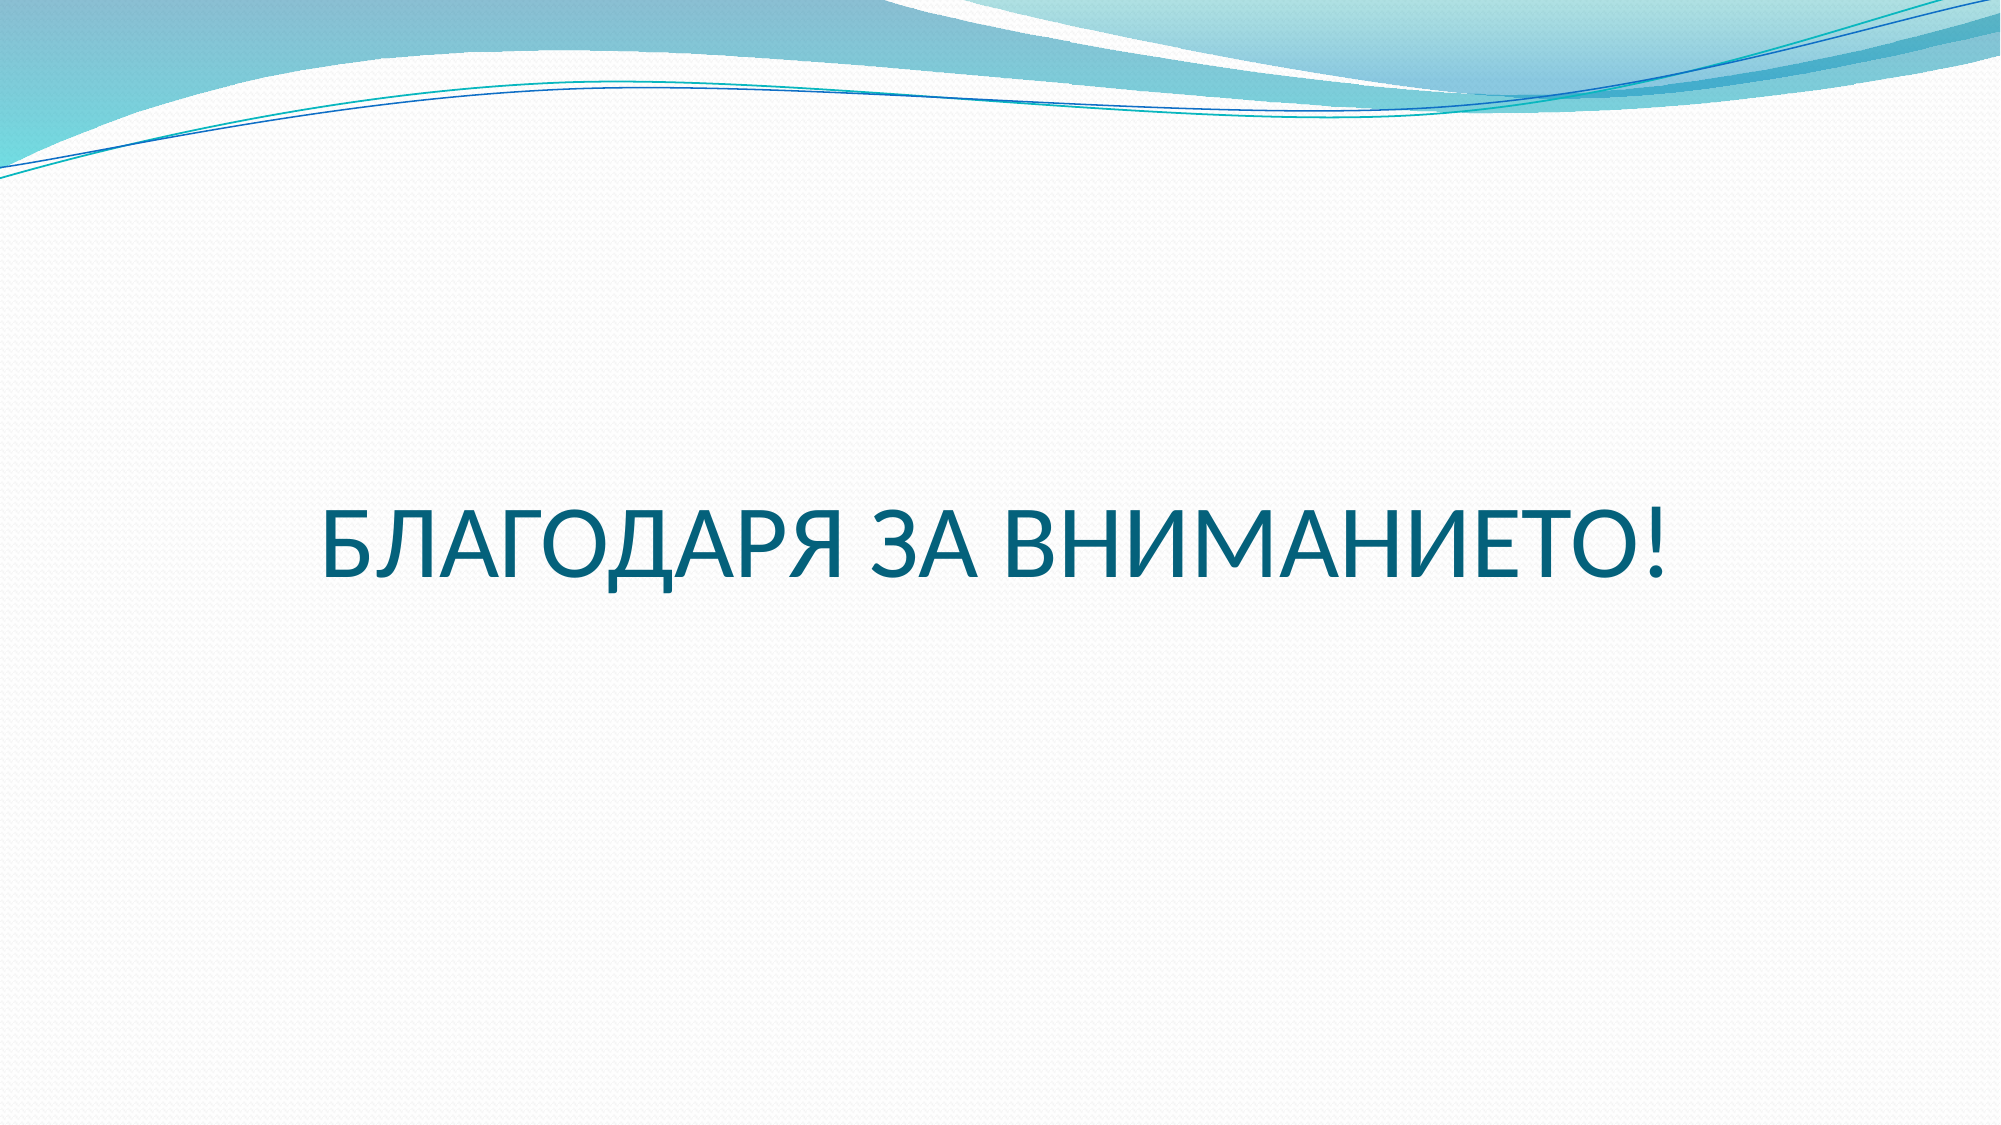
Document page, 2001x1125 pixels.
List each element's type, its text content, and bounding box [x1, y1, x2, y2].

title БЛАГОДАРЯ ЗА ВНИМАНИЕТО! [96, 450, 1897, 638]
